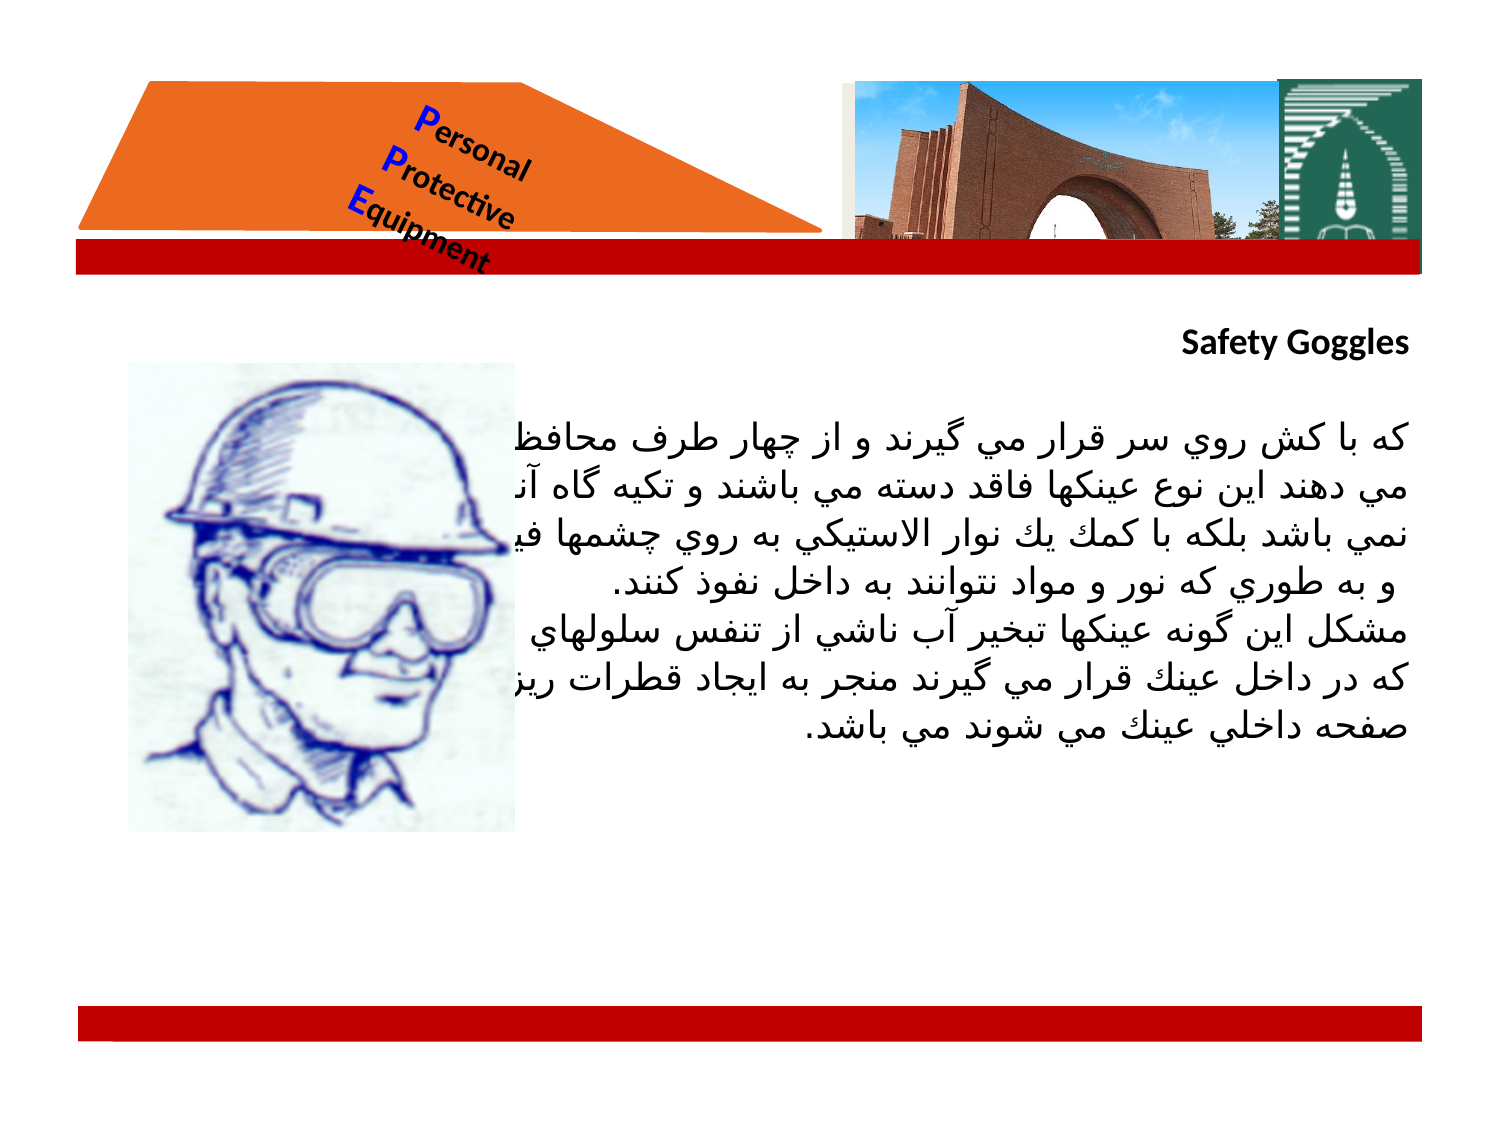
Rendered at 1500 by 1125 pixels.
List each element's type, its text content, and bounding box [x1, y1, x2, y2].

list Safety Goggles كه با كش روي سر قرار مي گيرند و از چهار طرف محافظت چشم را انجام مي دهند اين نوع عينكها فاقد دسته مي باشند و تكيه گاه آنها بيني نمي باشد بلكه با كمك يك نوار الاستيكي به روي چشمها فيت مي شوند و به طوري كه نور و مواد نتوانند به داخل نفوذ كنند. مشكل اين گونه عينكها تبخير آب ناشي از تنفس سلولهاي اطراف چشم كه در داخل عينك قرار مي گيرند منجر به ايجاد قطرات ريز آب بر روي صفحه داخلي عينك مي شوند مي باشد. [75, 262, 1425, 1005]
picture [855, 79, 1422, 262]
picture [128, 362, 516, 832]
